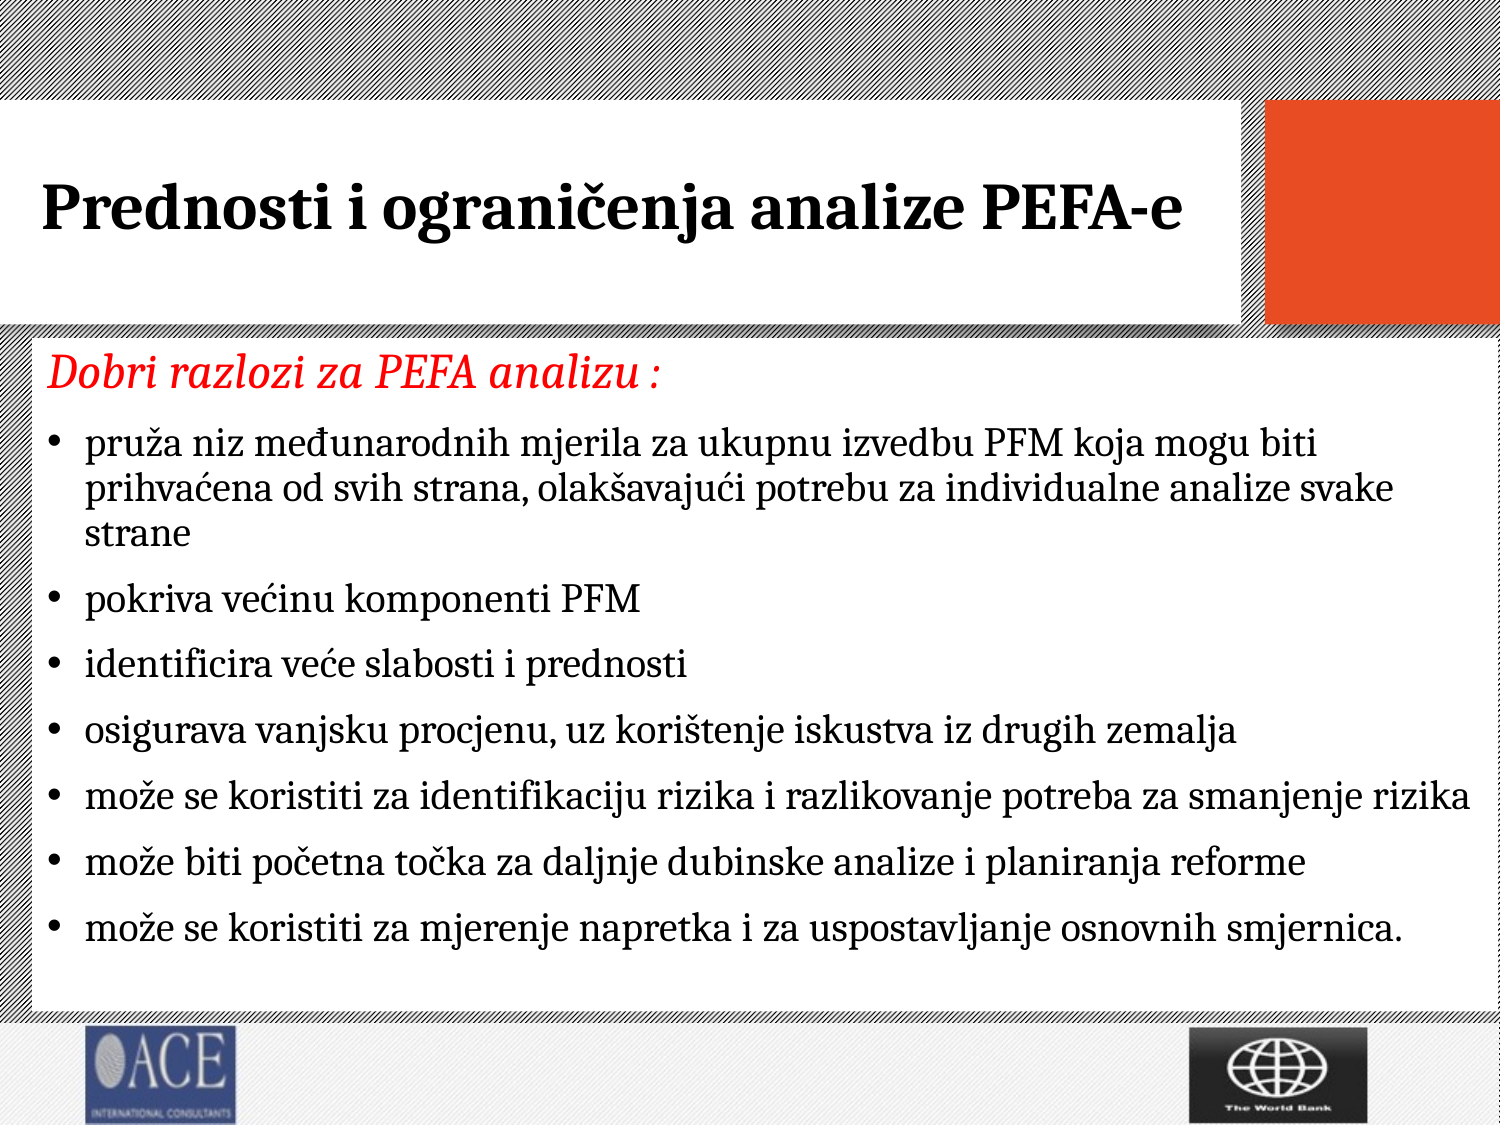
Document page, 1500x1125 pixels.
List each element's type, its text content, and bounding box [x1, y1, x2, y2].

picture [0, 0, 1500, 113]
list Dobri razlozi za PEFA analizu : pruža niz međunarodnih mjerila za ukupnu izvedbu PFM koja mogu biti prihvaćena od svih strana, olakšavajući potrebu za individualne analize svake strane pokriva većinu komponenti PFM identificira veće slabosti i prednosti osigurava vanjsku procjenu, uz korištenje iskustva iz drugih zemalja može se koristiti za identifikaciju rizika i razlikovanje potreba za smanjenje rizika može biti početna točka za daljnje dubinske analize i planiranja reforme može se koristiti za mjerenje napretka i za uspostavljanje osnovnih smjernica. [31, 337, 1499, 1012]
title Prednosti i ograničenja analize PEFA-e [26, 113, 1457, 303]
picture [0, 303, 1500, 1125]
